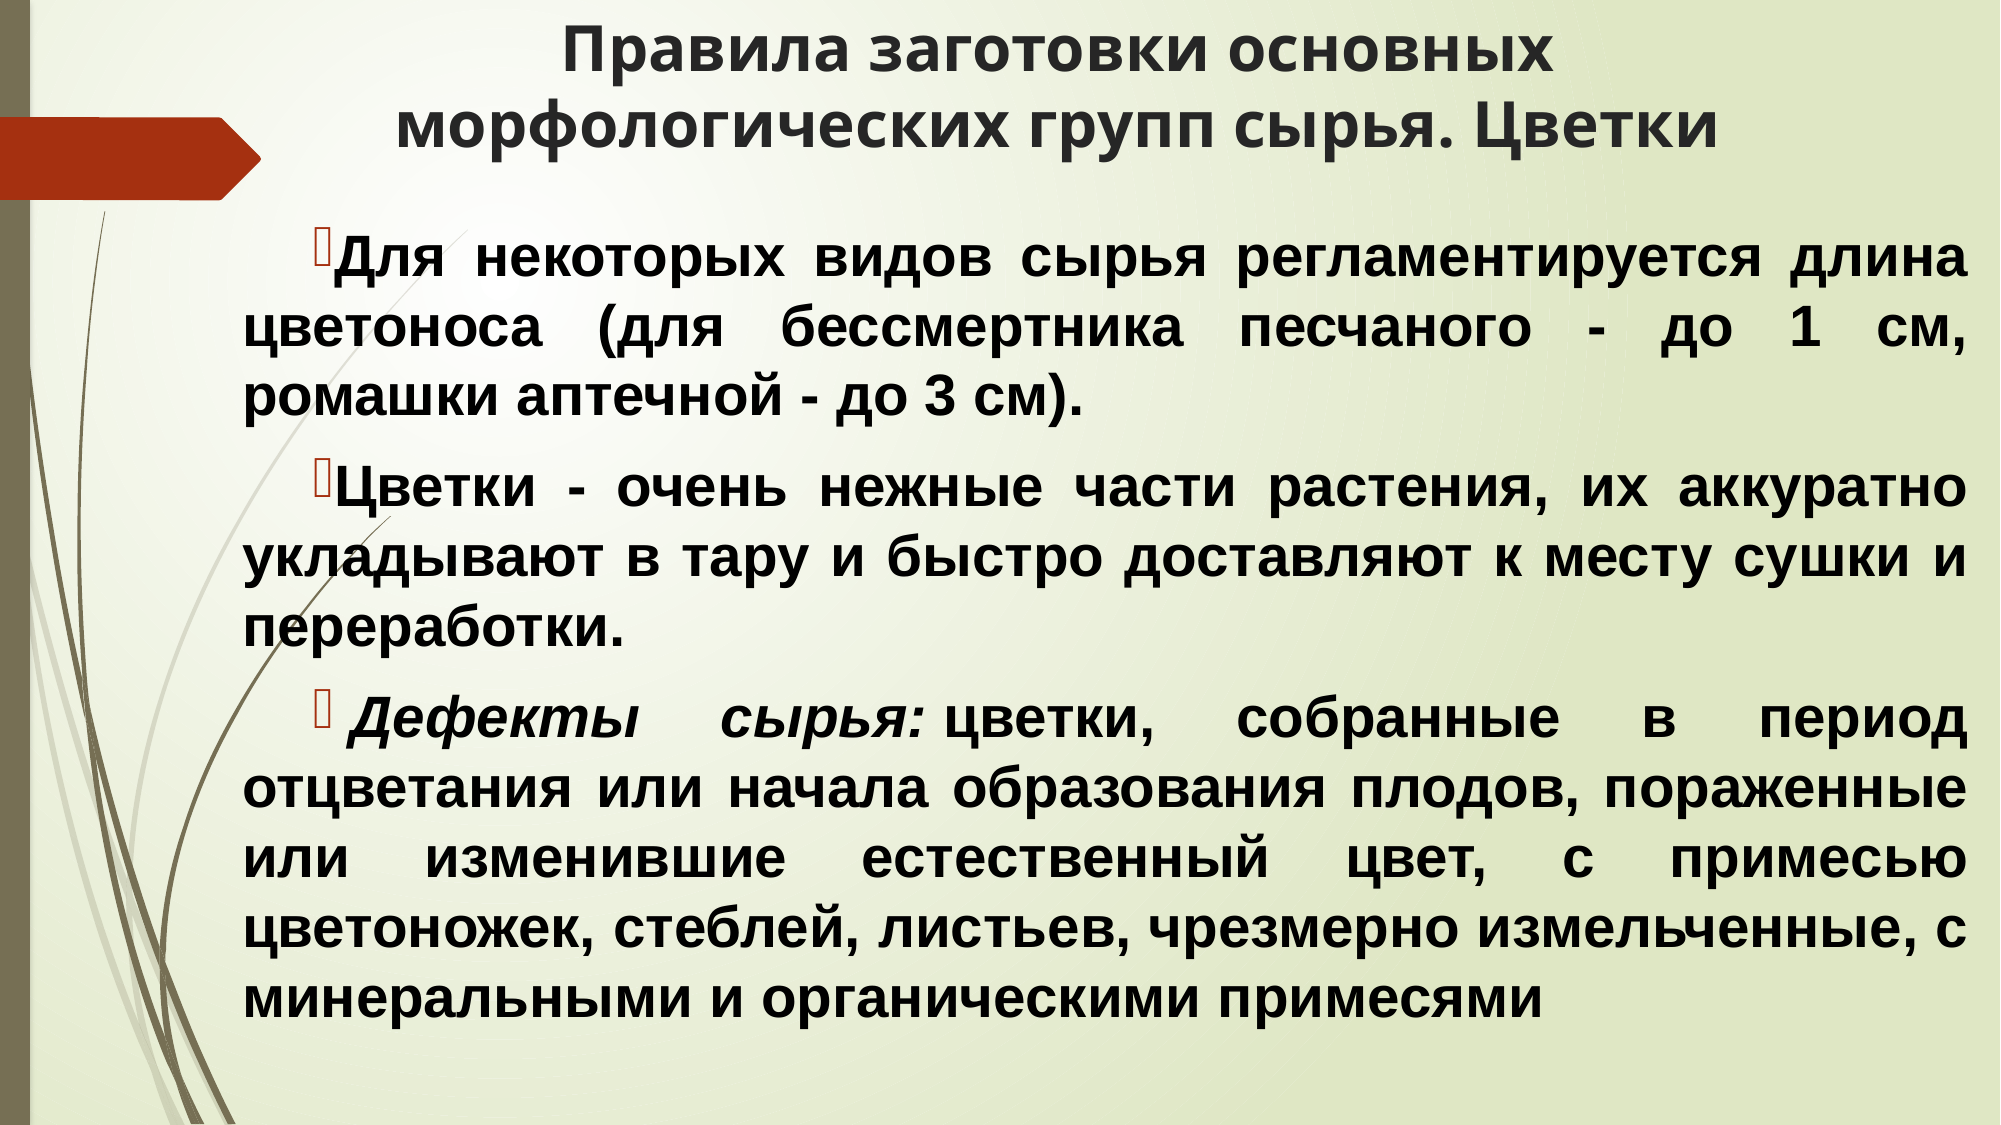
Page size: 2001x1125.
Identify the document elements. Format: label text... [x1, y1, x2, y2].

title Правила заготовки основных морфологических групп сырья. Цветки [326, 0, 1789, 210]
list Для некоторых видов сырья регламентируется длина цветоноса (для бессмертника песчаного - до 1 см, ромашки аптечной - до 3 см). Цветки - очень нежные части растения, их аккуратно укладывают в тару и быстро доставляют к месту сушки и переработки. Дефекты сырья: цветки, собранные в период отцветания или начала образования плодов, пораженные или изменившие естественный цвет, с примесью цветоножек, стеблей, листьев, чрезмерно измельченные, с минеральными и органическими примесями [170, 210, 1985, 1109]
